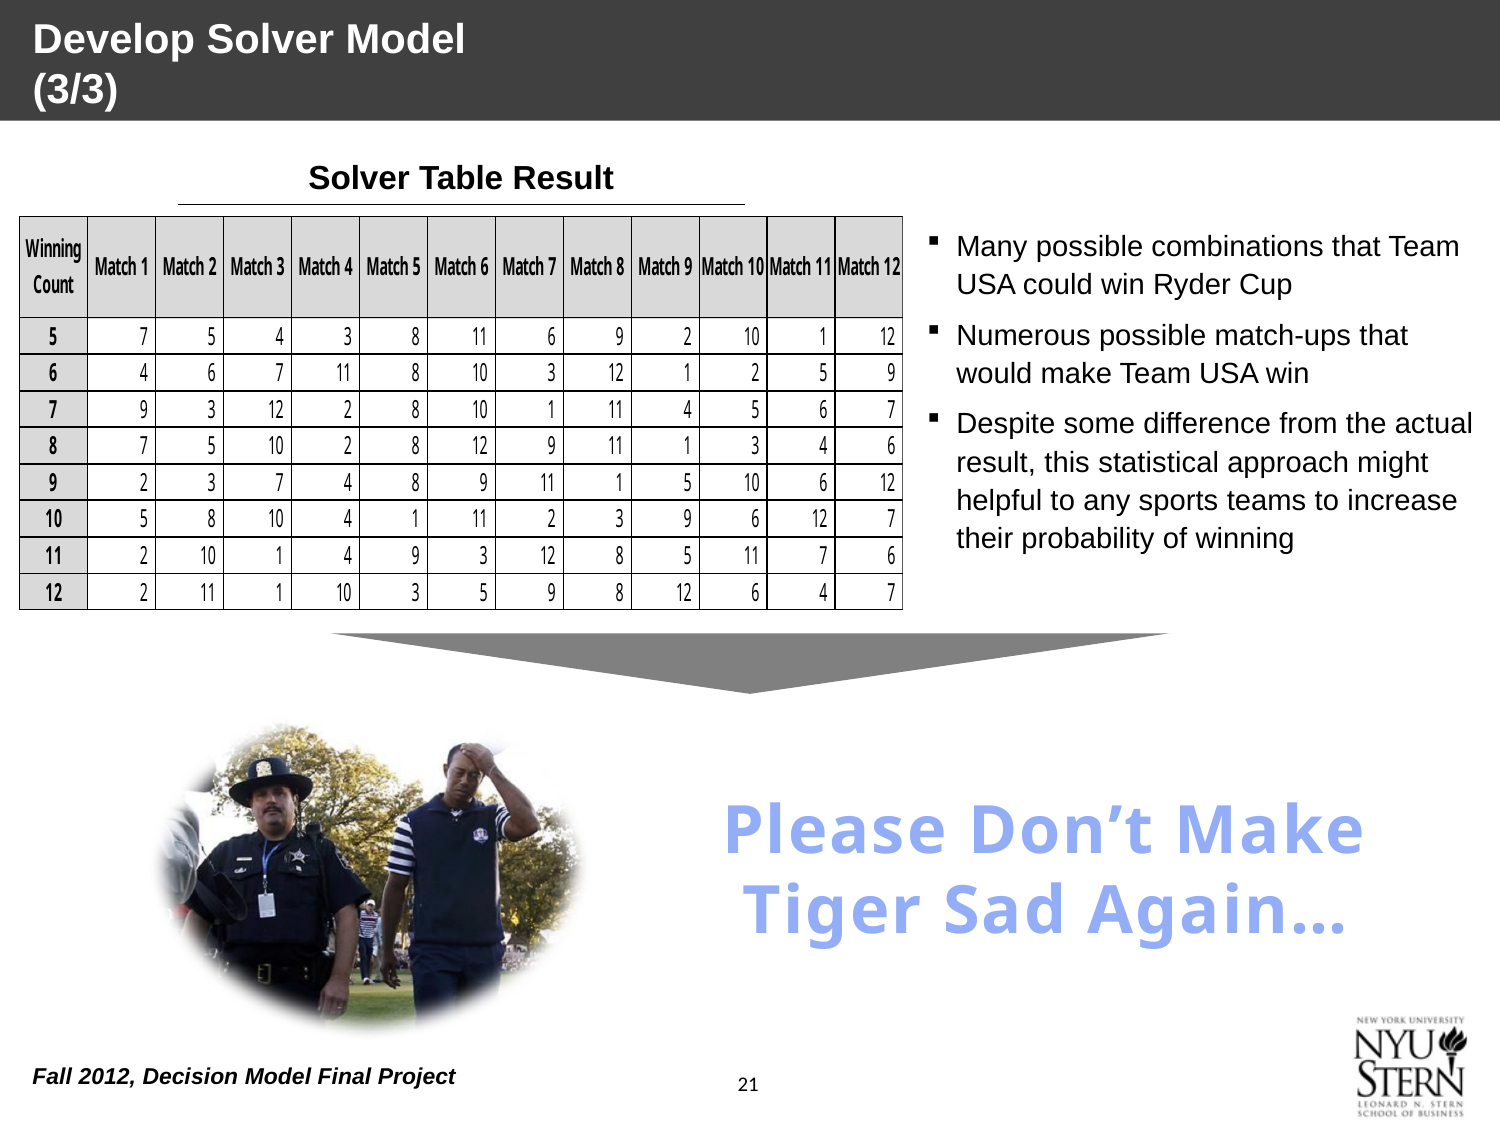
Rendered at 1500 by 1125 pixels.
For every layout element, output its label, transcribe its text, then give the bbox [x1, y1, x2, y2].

picture [1352, 1014, 1468, 1121]
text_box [177, 148, 745, 246]
picture [18, 215, 904, 612]
text_box [330, 633, 1170, 694]
text_box Many possible combinations that Team USA could win Ryder Cup Numerous possible match-ups that would make Team USA win Despite some difference from the actual result, this statistical approach might helpful to any sports teams to increase their probability of winning [915, 216, 1483, 611]
title Develop Solver Model (3/3) [17, 28, 503, 95]
picture [147, 693, 592, 1042]
text_box Please Don’t Make Tiger Sad Again… [608, 779, 1483, 955]
